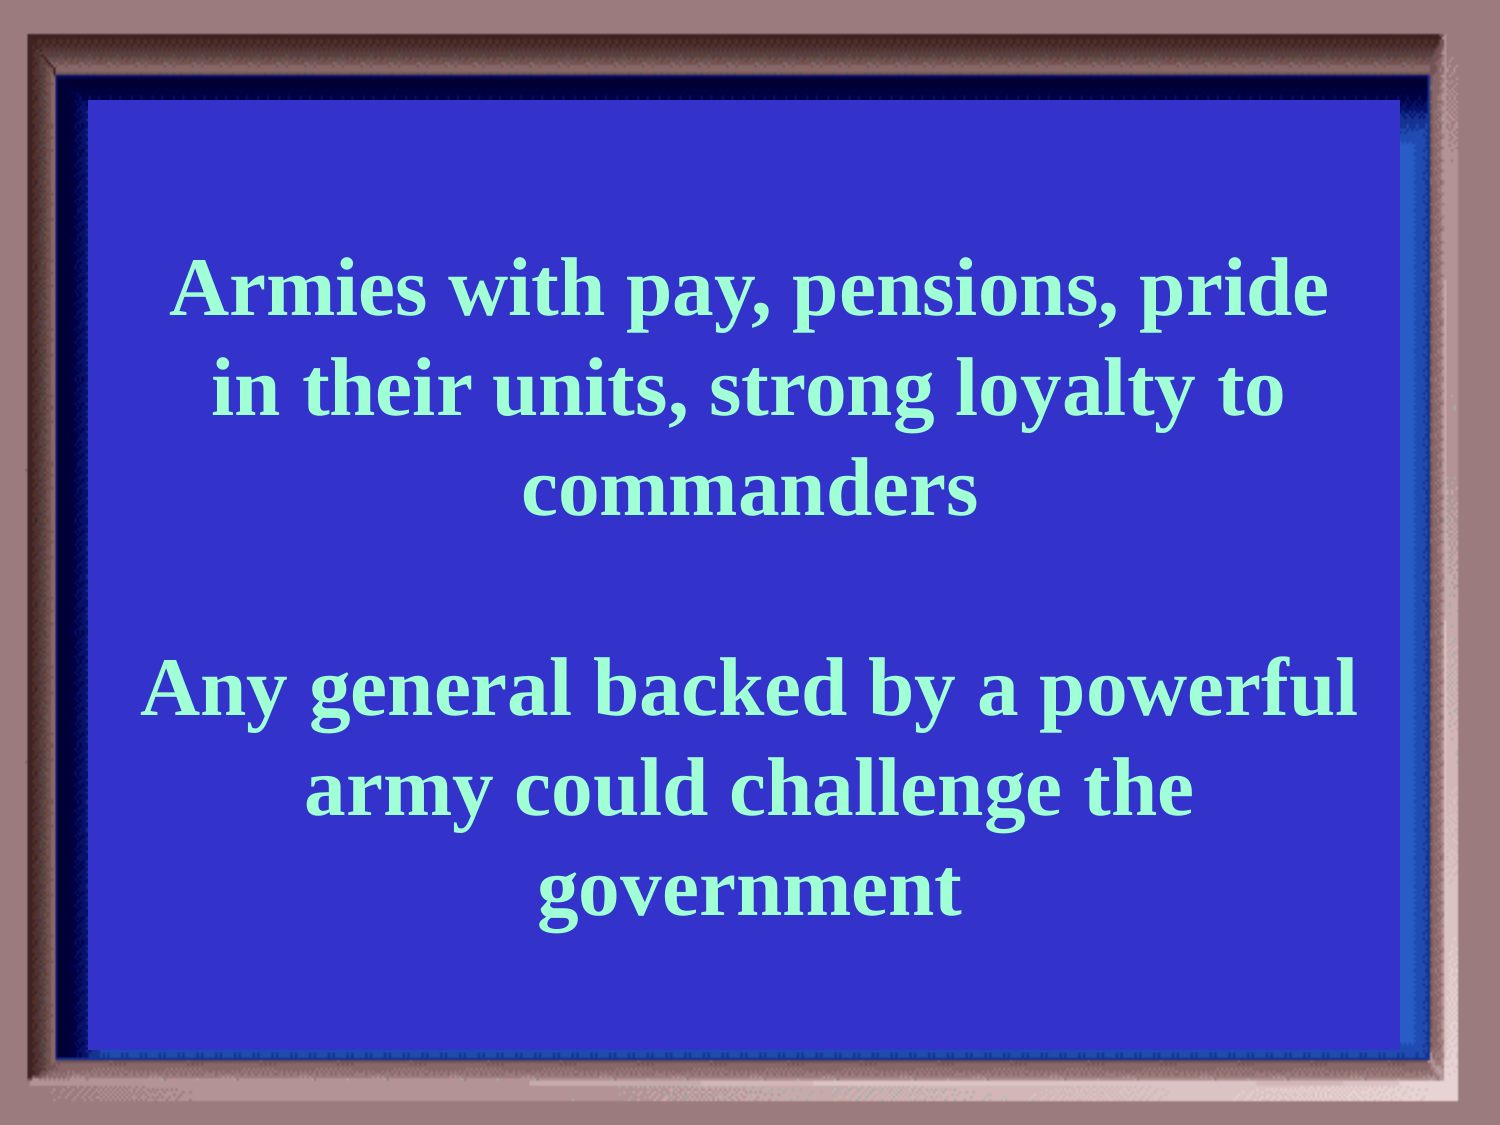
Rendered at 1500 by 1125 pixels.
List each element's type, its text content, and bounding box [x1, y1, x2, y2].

text_box [87, 99, 1401, 1051]
text_box Armies with pay, pensions, pride in their units, strong loyalty to commanders Any general backed by a powerful army could challenge the government [112, 224, 1388, 940]
picture [0, 0, 1500, 1125]
